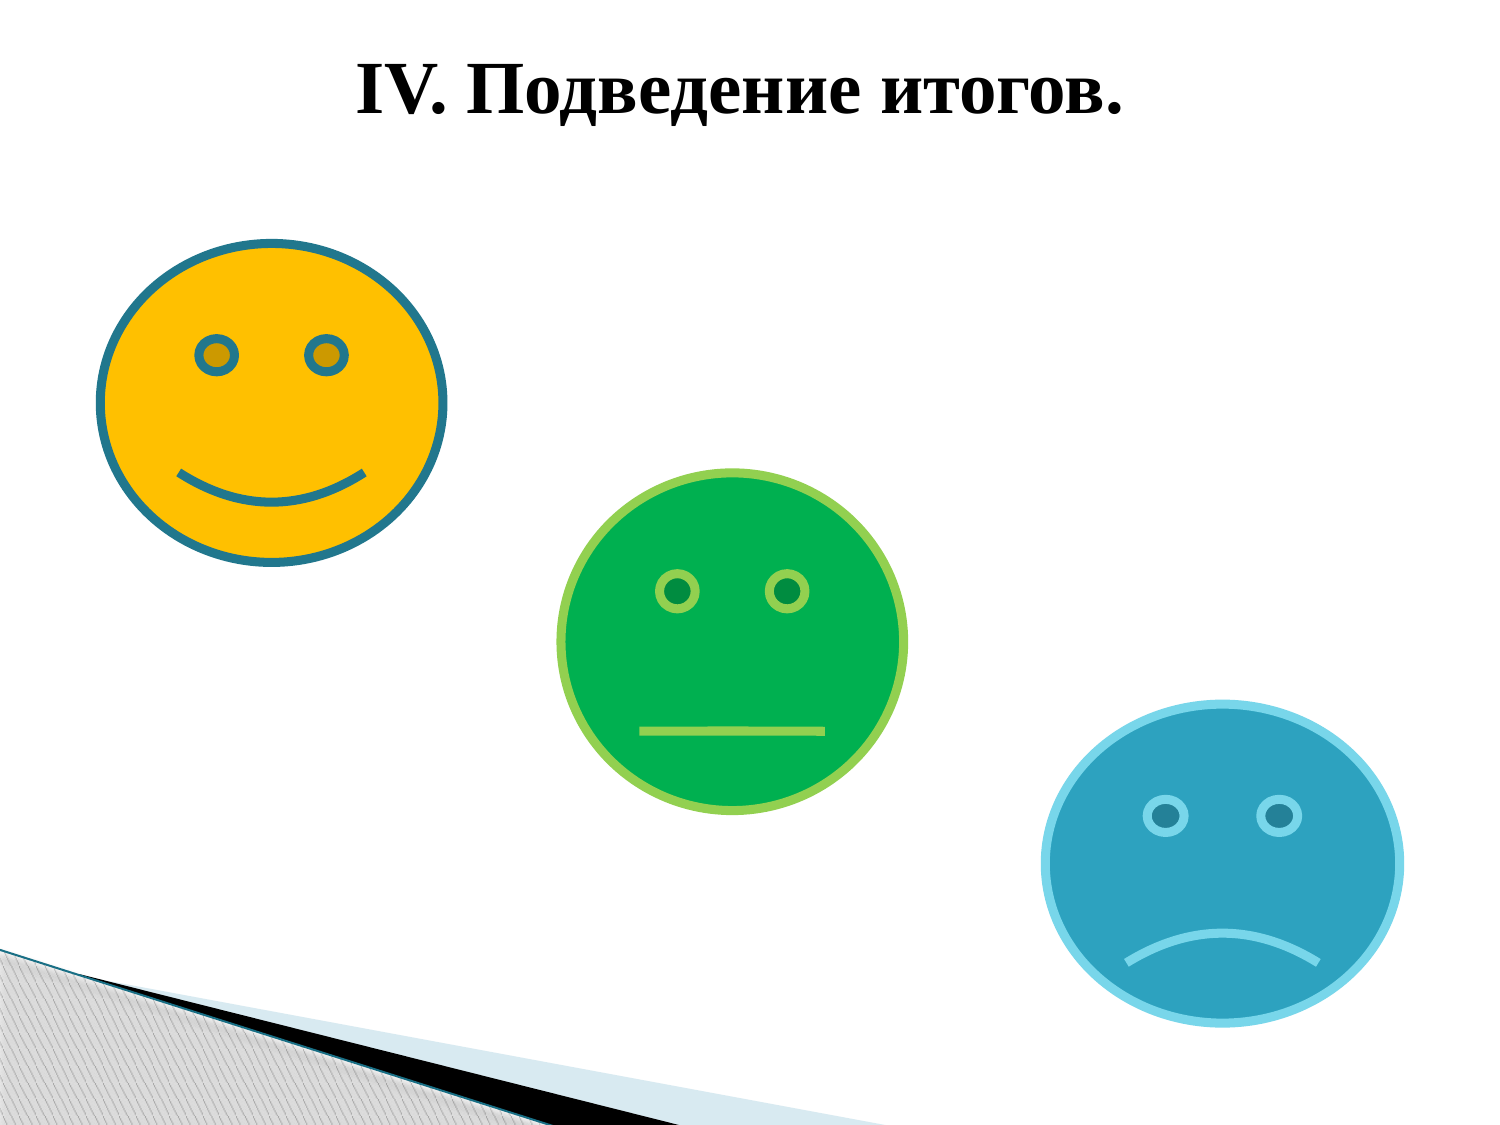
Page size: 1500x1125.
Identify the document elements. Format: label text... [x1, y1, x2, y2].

text_box IV. Подведение итогов. [340, 31, 1140, 136]
text_box [556, 468, 909, 816]
text_box [95, 238, 448, 567]
text_box [1040, 699, 1405, 1028]
